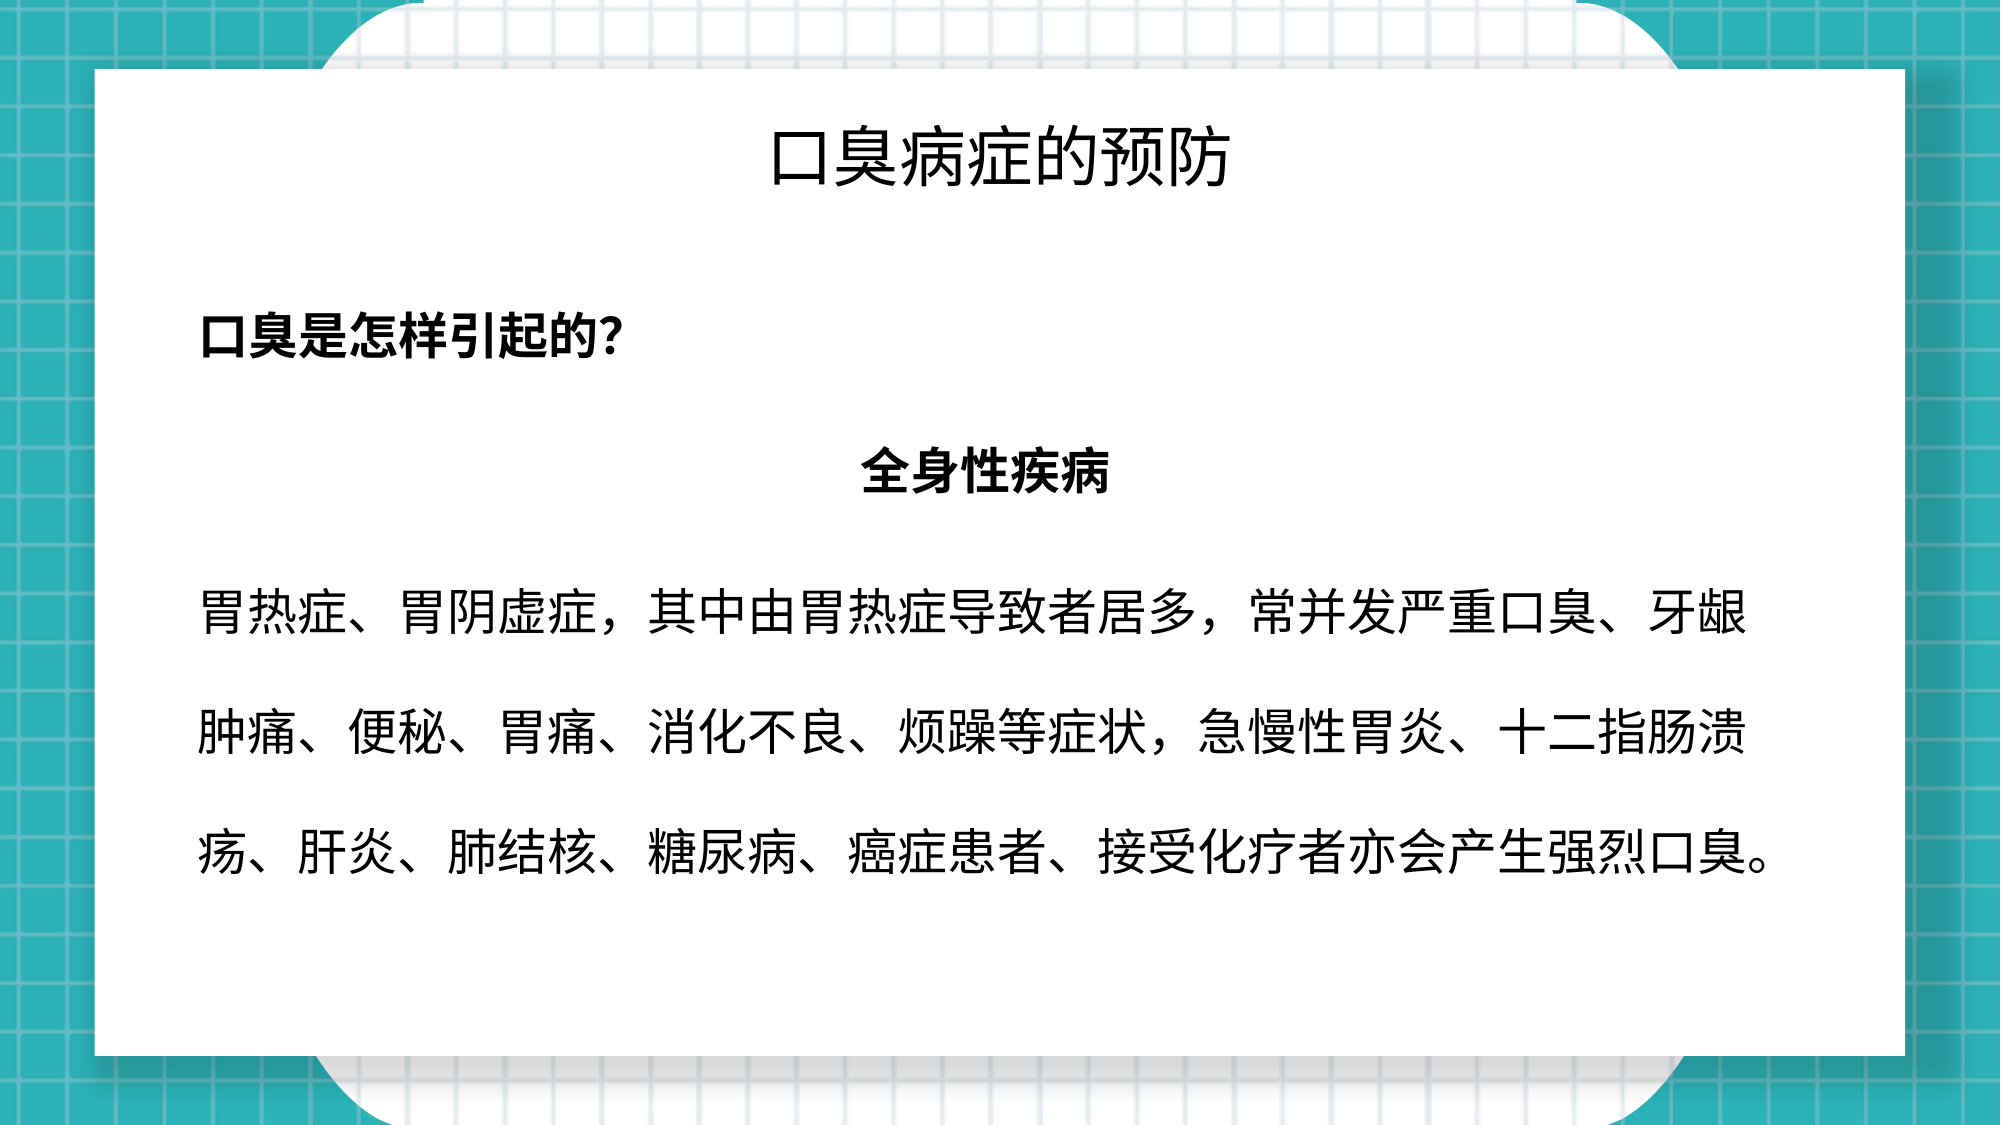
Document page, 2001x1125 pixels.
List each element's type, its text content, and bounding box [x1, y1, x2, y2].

text_box 全身性疾病 胃热症、胃阴虚症，其中由胃热症导致者居多，常并发严重口臭、牙龈肿痛、便秘、胃痛、消化不良、烦躁等症状，急慢性胃炎、十二指肠溃疡、肝炎、肺结核、糖尿病、癌症患者、接受化疗者亦会产生强烈口臭。 [1569, 371, 1789, 1026]
text_box 口臭是怎样引起的？ [175, 267, 431, 372]
text_box 全身性疾病 胃热症、胃阴虚症，其中由胃热症导致者居多，常并发严重口臭、牙龈肿痛、便秘、胃痛、消化不良、烦躁等症状，急慢性胃炎、十二指肠溃疡、肝炎、肺结核、糖尿病、癌症患者、接受化疗者亦会产生强烈口臭。 [182, 371, 431, 1026]
picture [3, 0, 2000, 1125]
text_box [94, 68, 431, 1057]
text_box [1569, 68, 1906, 1057]
